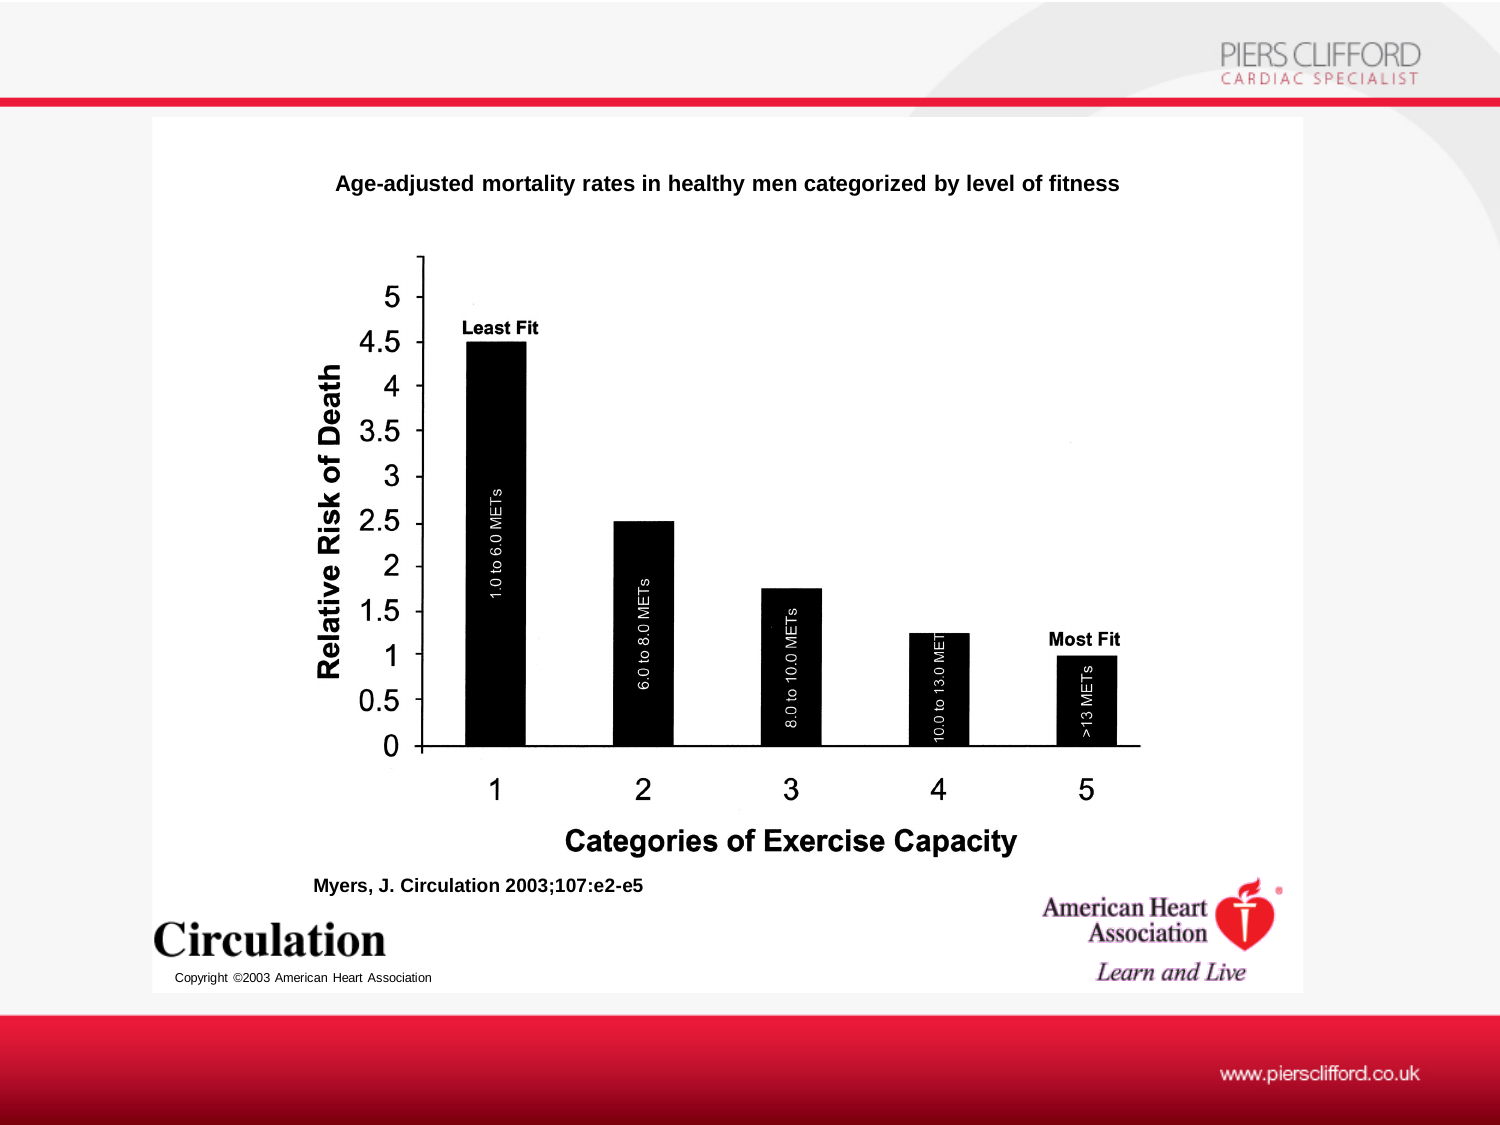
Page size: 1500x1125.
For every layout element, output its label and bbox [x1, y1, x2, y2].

picture [0, 2, 1500, 1125]
text_box [152, 116, 1304, 994]
